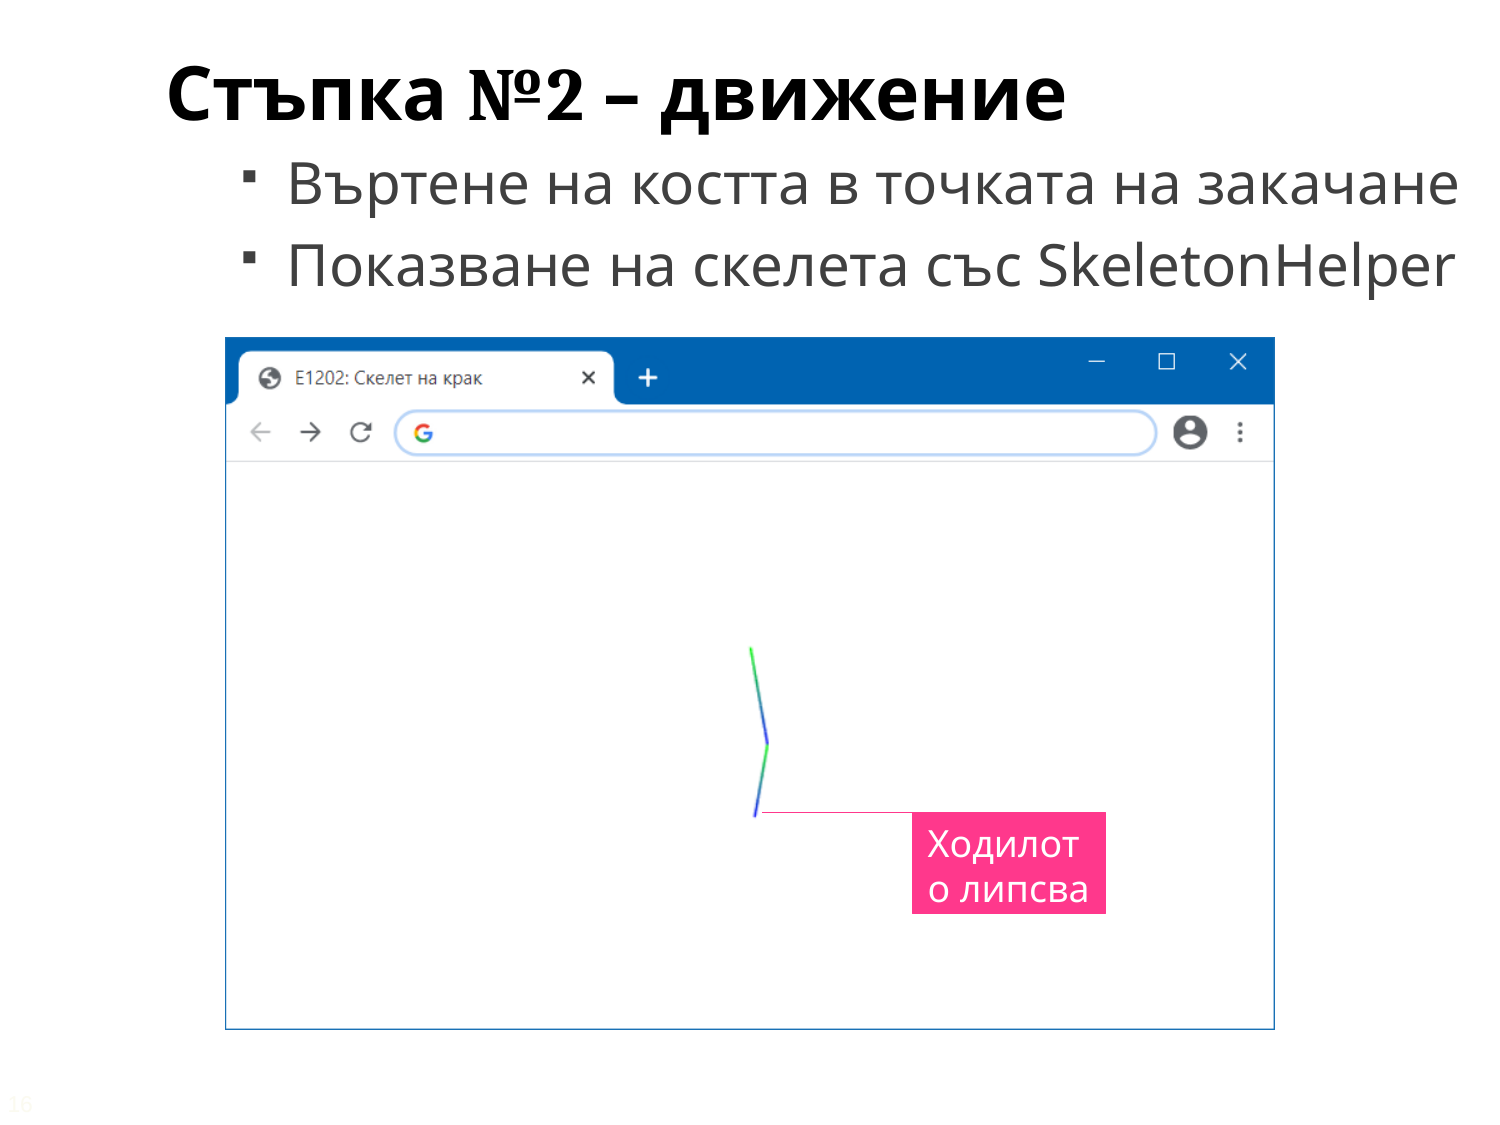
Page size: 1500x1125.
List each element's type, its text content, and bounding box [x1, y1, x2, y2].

picture [224, 337, 1276, 1031]
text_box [762, 812, 1106, 914]
list Стъпка №2 – движение Въртене на костта в точката на закачане Показване на скелета със SkeletonHelper [150, 37, 1488, 1113]
